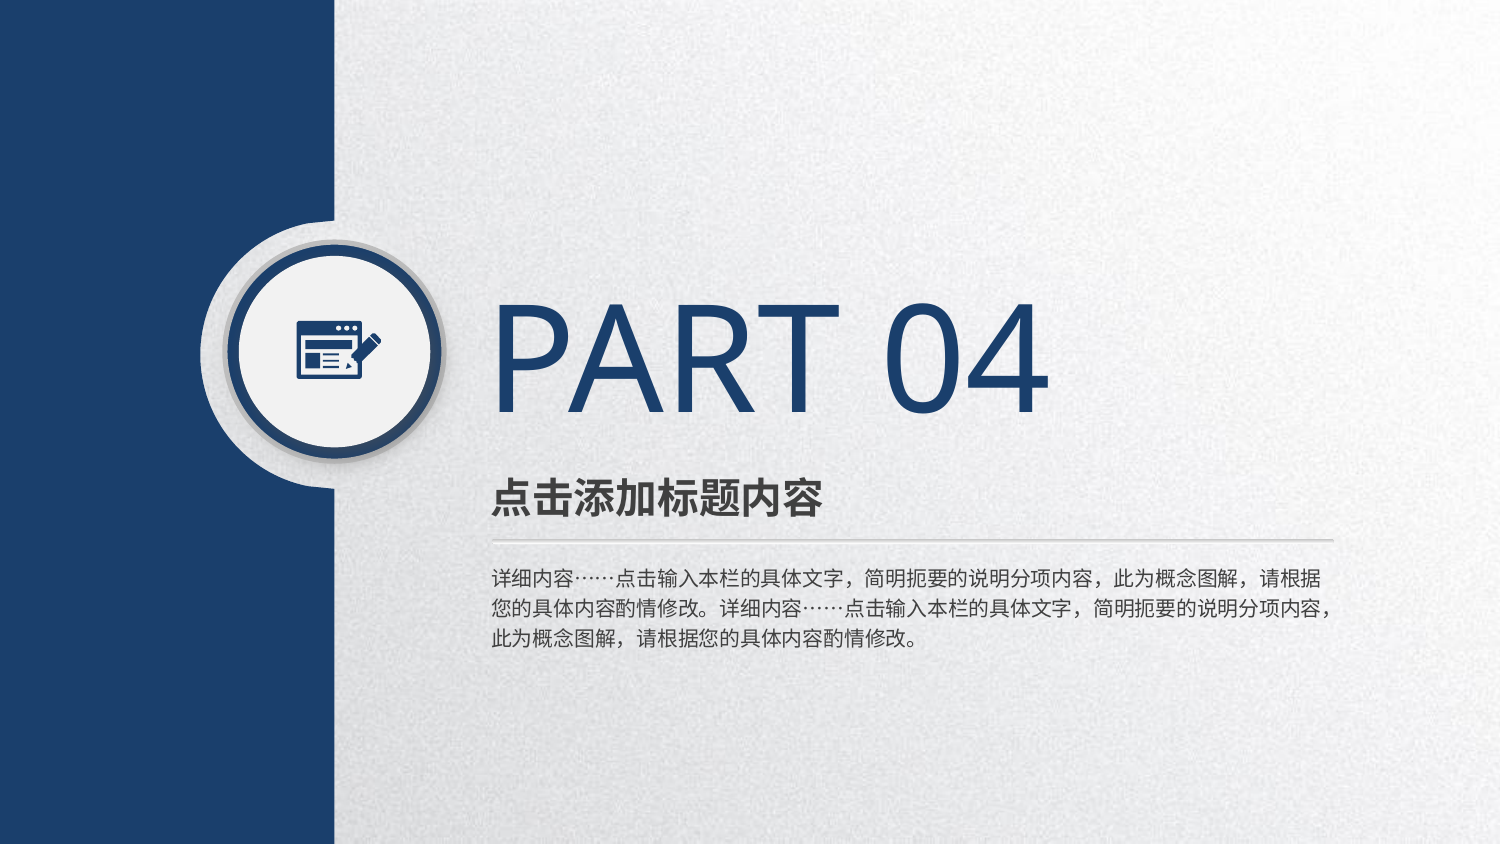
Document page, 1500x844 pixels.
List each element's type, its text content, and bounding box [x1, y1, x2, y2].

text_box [187, 204, 482, 499]
text_box [0, 0, 336, 844]
text_box [491, 537, 1335, 546]
text_box PART 04 [482, 257, 1066, 449]
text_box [296, 320, 382, 379]
picture [336, 0, 1500, 844]
text_box 点击添加标题内容 [475, 464, 884, 530]
text_box 详细内容……点击输入本栏的具体文字，简明扼要的说明分项内容，此为概念图解，请根据您的具体内容酌情修改。详细内容……点击输入本栏的具体文字，简明扼要的说明分项内容，此为概念图解，请根据您的具体内容酌情修改。 [480, 554, 1334, 656]
